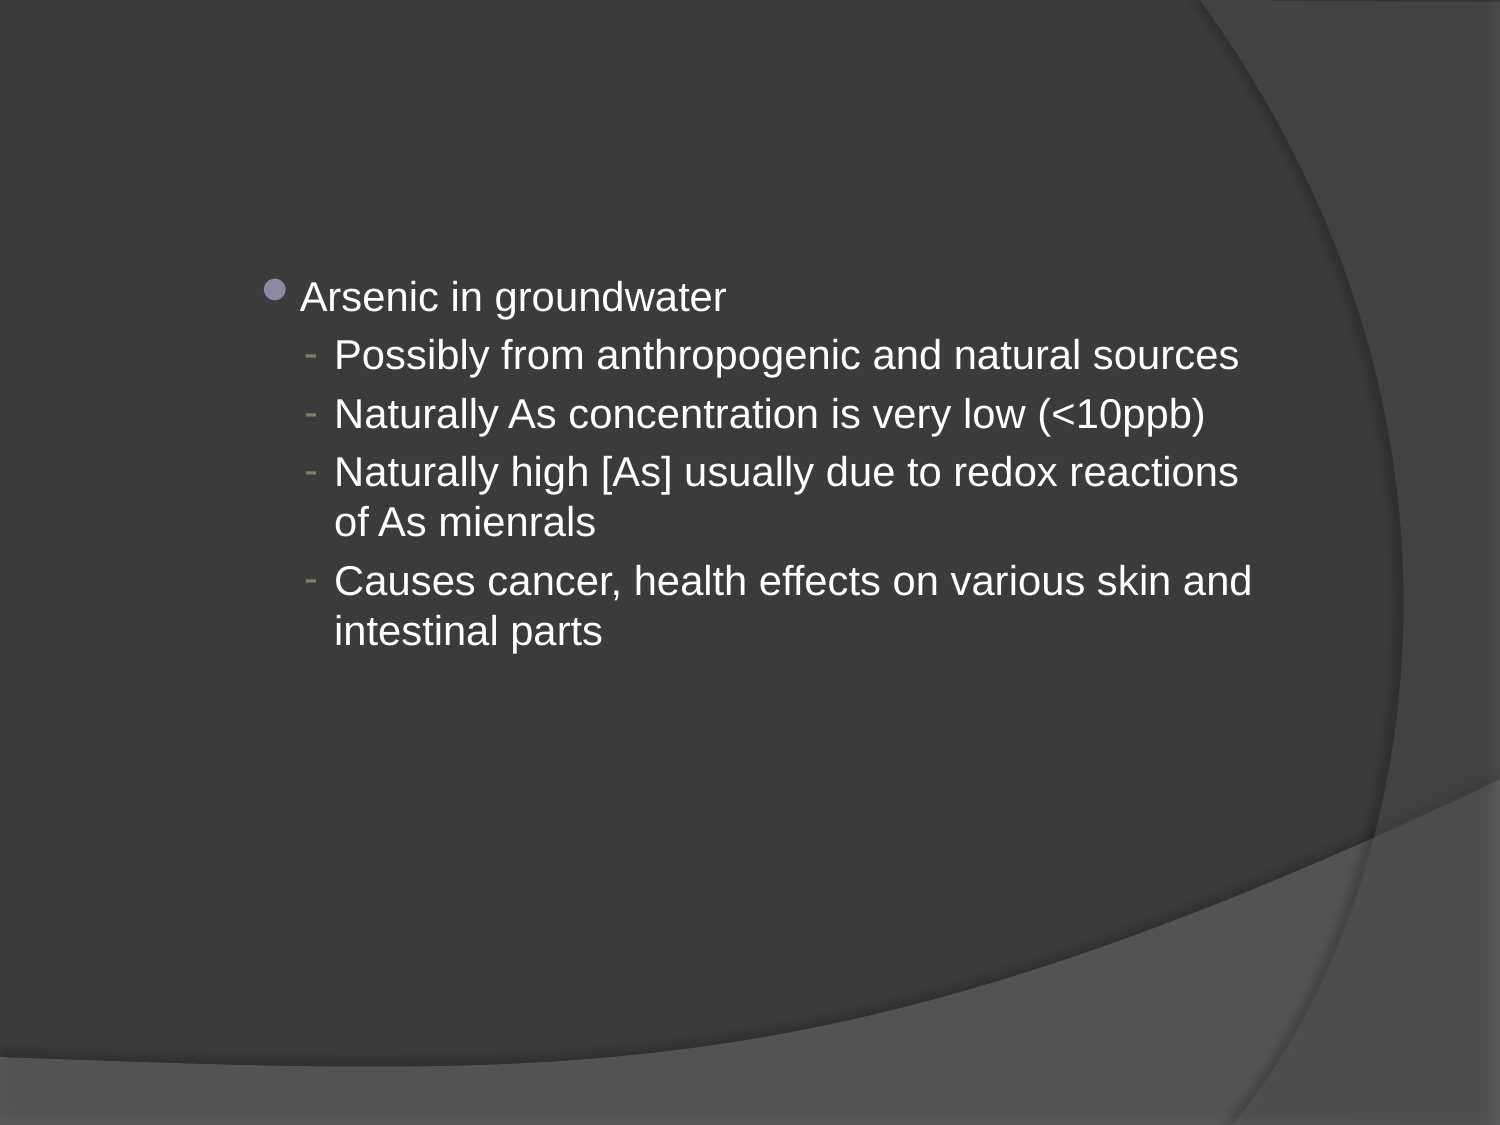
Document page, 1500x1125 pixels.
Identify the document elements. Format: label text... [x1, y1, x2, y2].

list Arsenic in groundwater Possibly from anthropogenic and natural sources Naturally As concentration is very low (<10ppb) Naturally high [As] usually due to redox reactions of As mienrals Causes cancer, health effects on various skin and intestinal parts [75, 262, 1300, 1005]
